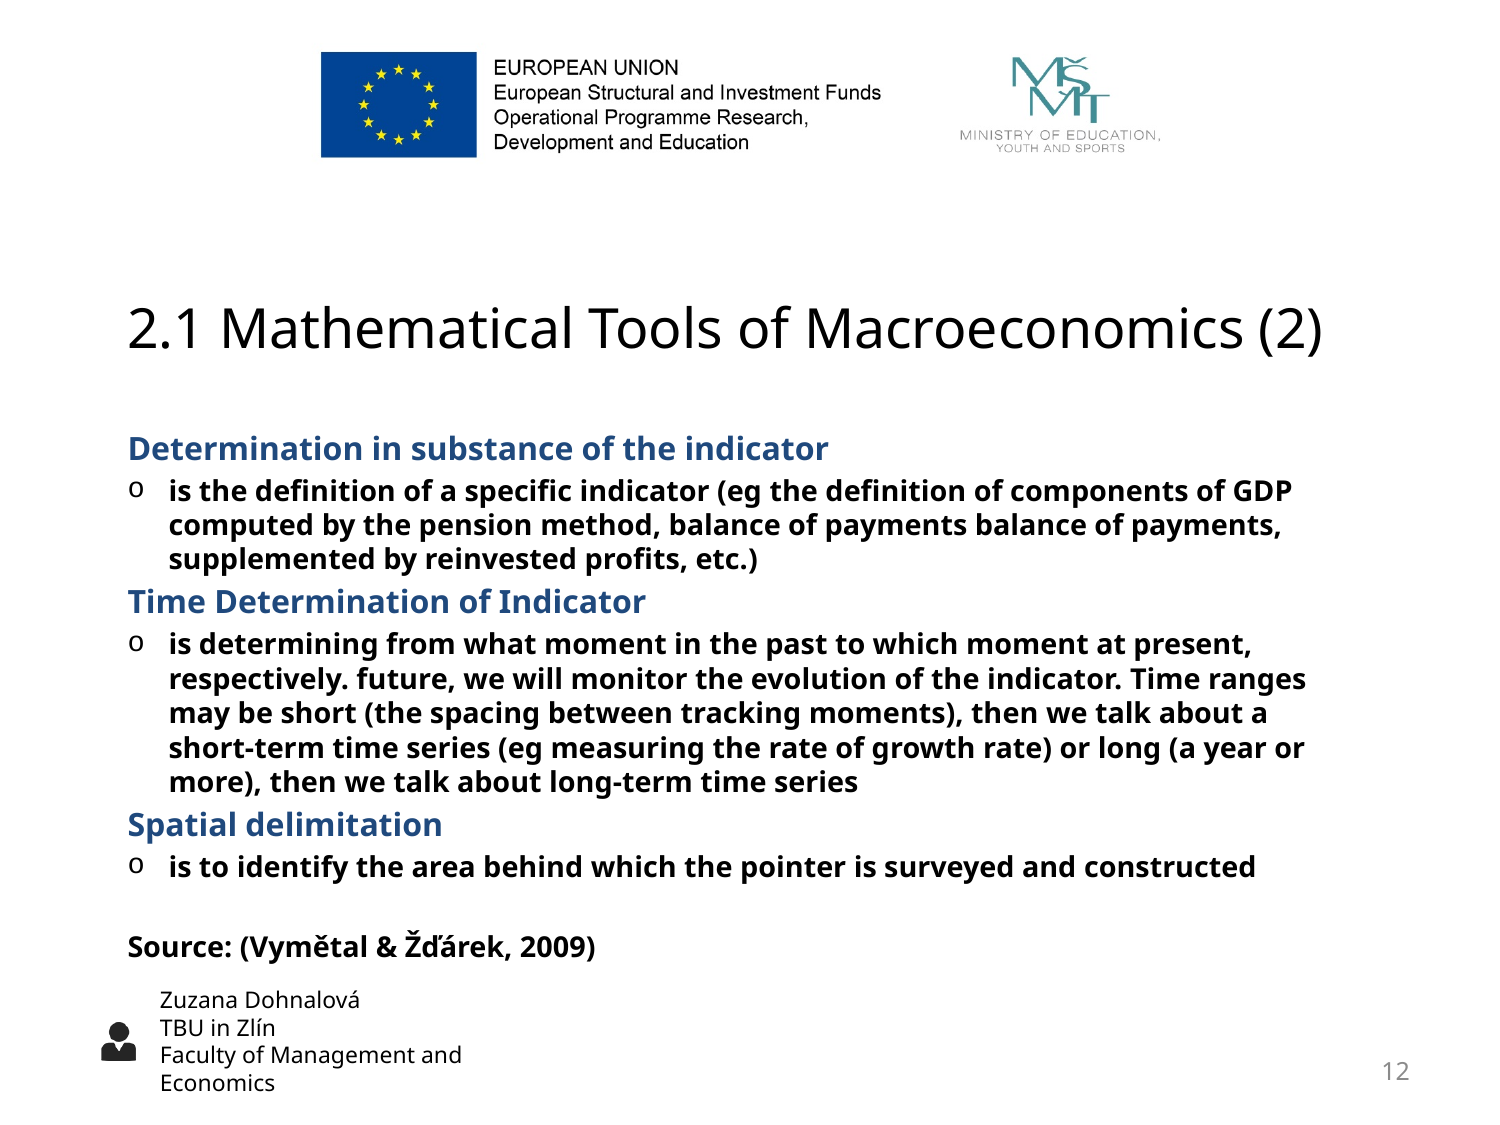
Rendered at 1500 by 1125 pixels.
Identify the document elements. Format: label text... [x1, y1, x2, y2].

slide_number 12 [1074, 1042, 1425, 1103]
picture [268, 0, 1212, 210]
subtitle Determination in substance of the indicator is the definition of a specific indicator (eg the definition of components of GDP computed by the pension method, balance of payments balance of payments, supplemented by reinvested profits, etc.) Time Determination of Indicator is determining from what moment in the past to which moment at present, respectively. future, we will monitor the evolution of the indicator. Time ranges may be short (the spacing between tracking moments), then we talk about a short-term time series (eg measuring the rate of growth rate) or long (a year or more), then we talk about long-term time series Spatial delimitation is to identify the area behind which the pointer is surveyed and constructed Source: (Vymětal & Žďárek, 2009) [112, 420, 1341, 976]
picture [101, 1021, 136, 1062]
footer Zuzana Dohnalová TBU in Zlín Faculty of Management and Economics [145, 999, 538, 1083]
title 2.1 Mathematical Tools of Macroeconomics (2) [112, 255, 1376, 398]
